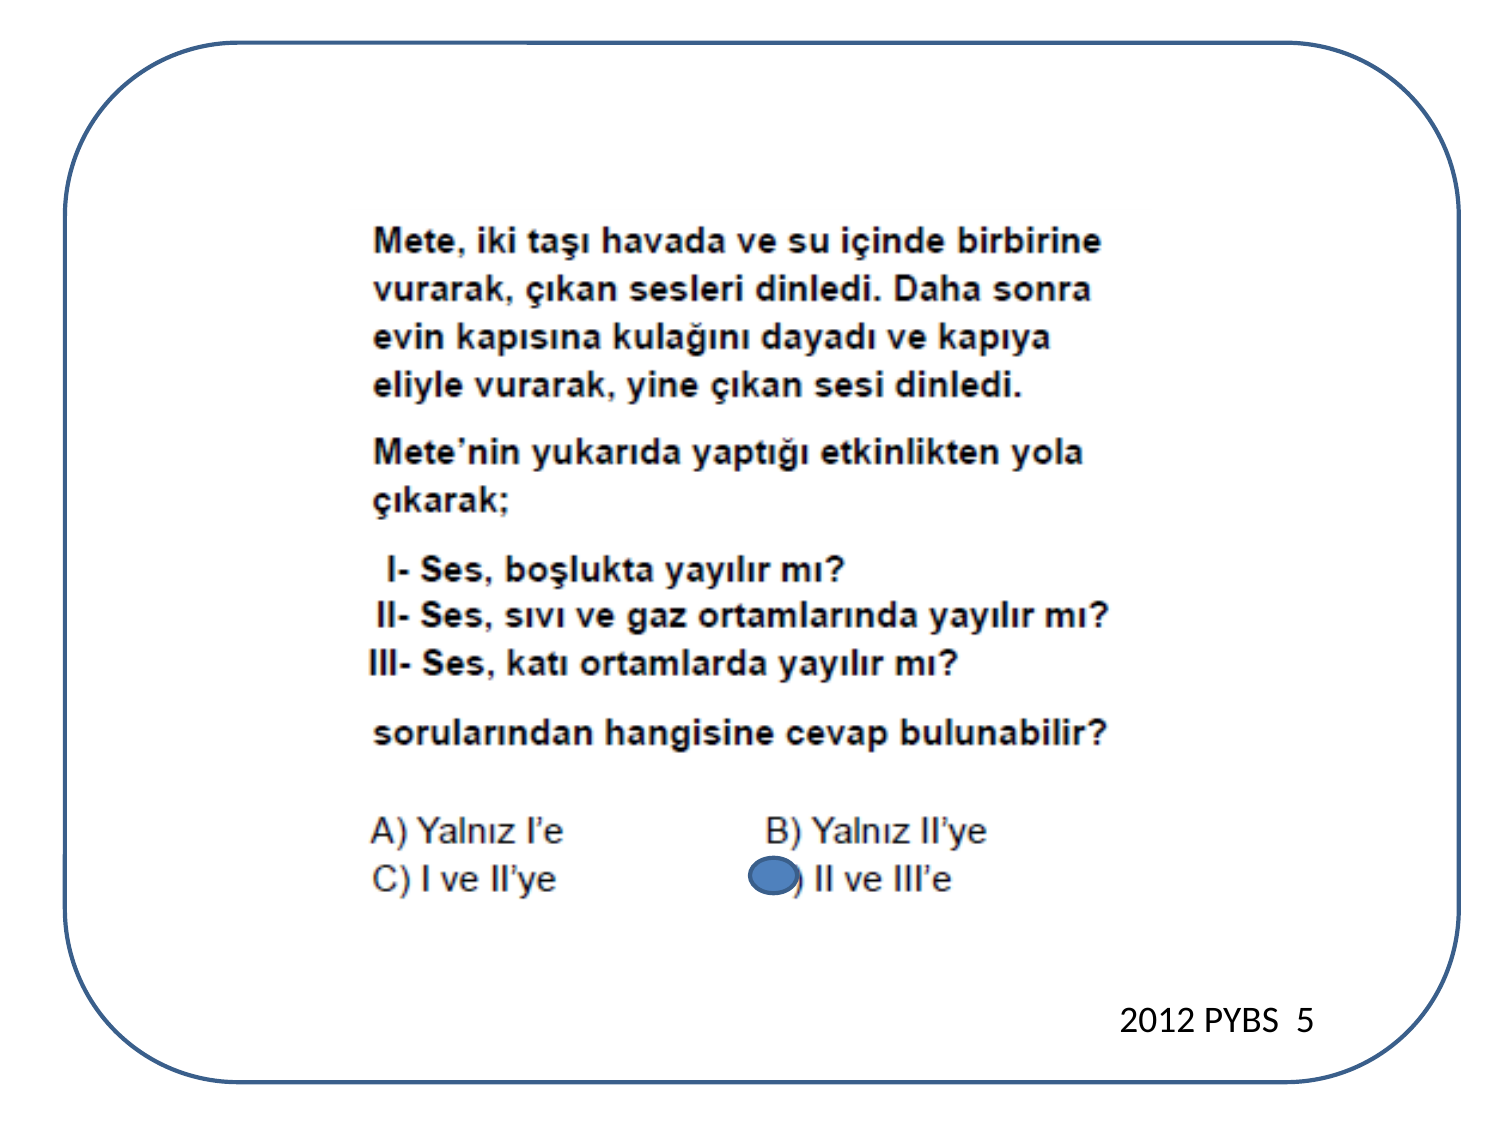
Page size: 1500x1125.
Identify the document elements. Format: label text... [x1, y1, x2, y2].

picture [348, 207, 1152, 916]
text_box 2012 PYBS 5 [1104, 987, 1332, 1093]
text_box [62, 40, 1461, 1085]
